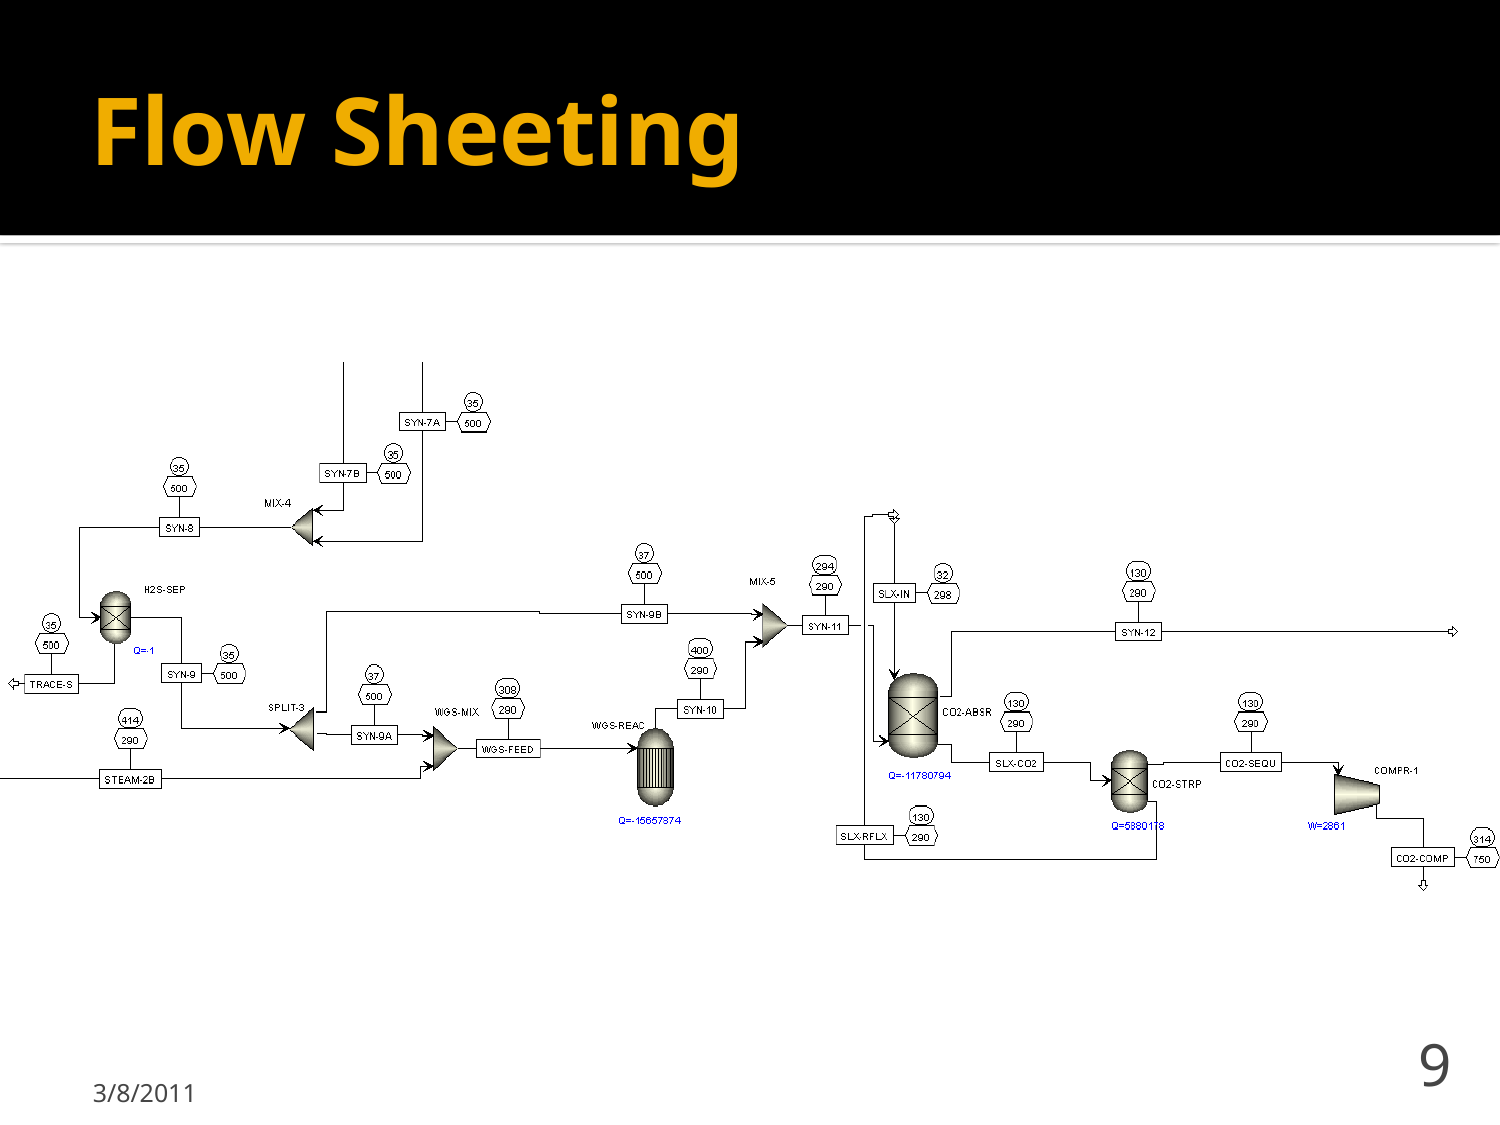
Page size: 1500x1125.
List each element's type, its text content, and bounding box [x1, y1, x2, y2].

title Flow Sheeting [75, 25, 1425, 231]
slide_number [75, 1062, 425, 1108]
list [0, 362, 1500, 900]
slide_number 9 [1345, 1062, 1467, 1108]
